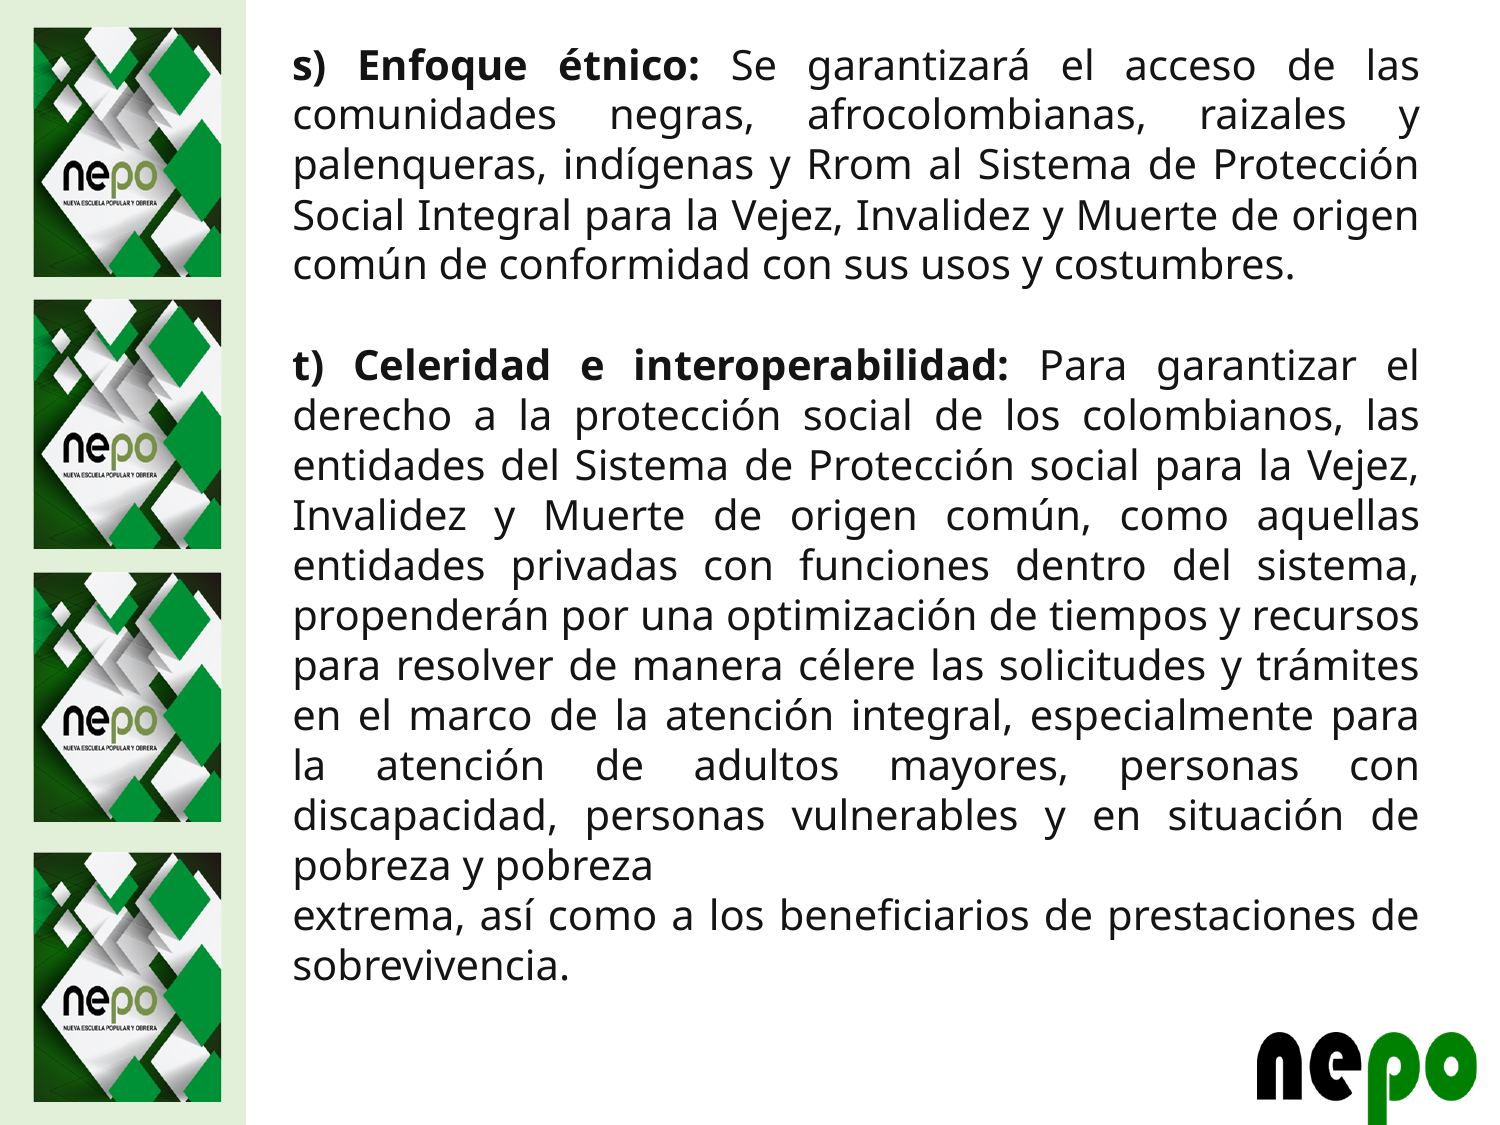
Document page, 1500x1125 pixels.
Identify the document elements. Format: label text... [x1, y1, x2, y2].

picture [0, 0, 246, 1125]
picture [1257, 1032, 1477, 1125]
text_box s) Enfoque étnico: Se garantizará el acceso de las comunidades negras, afrocolombianas, raizales y palenqueras, indígenas y Rrom al Sistema de Protección Social Integral para la Vejez, Invalidez y Muerte de origen común de conformidad con sus usos y costumbres. t) Celeridad e interoperabilidad: Para garantizar el derecho a la protección social de los colombianos, las entidades del Sistema de Protección social para la Vejez, Invalidez y Muerte de origen común, como aquellas entidades privadas con funciones dentro del sistema, propenderán por una optimización de tiempos y recursos para resolver de manera célere las solicitudes y trámites en el marco de la atención integral, especialmente para la atención de adultos mayores, personas con discapacidad, personas vulnerables y en situación de pobreza y pobreza extrema, así como a los beneficiarios de prestaciones de sobrevivencia. [277, 30, 1435, 997]
